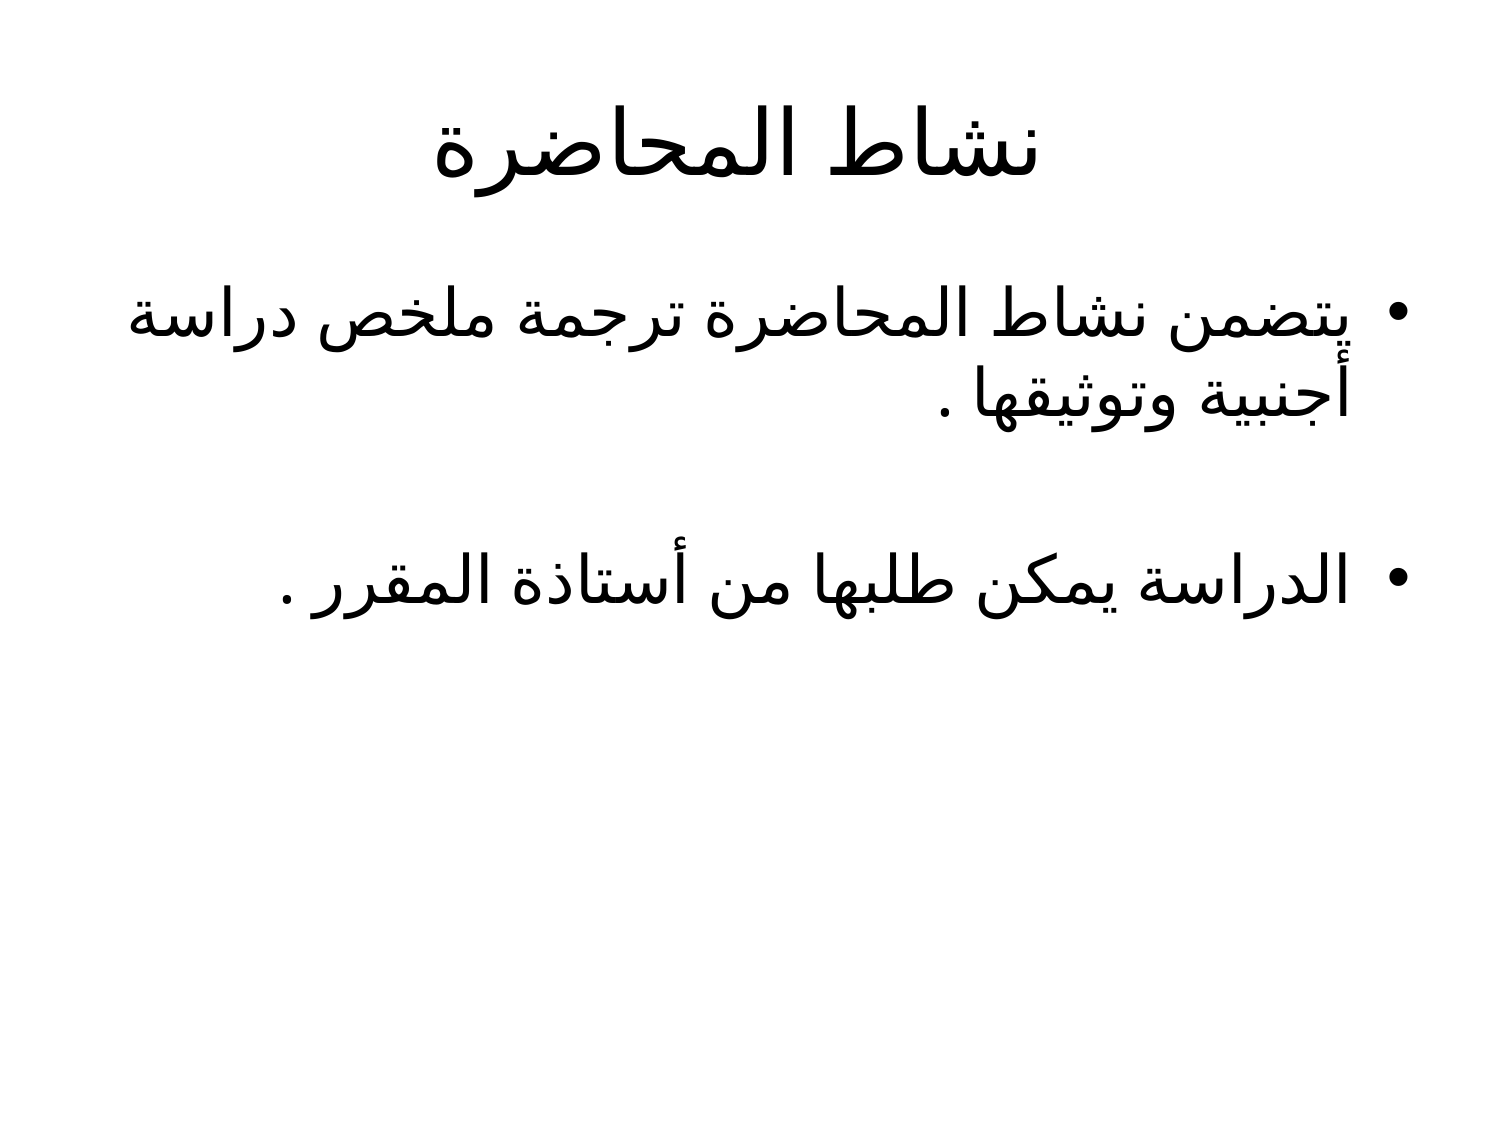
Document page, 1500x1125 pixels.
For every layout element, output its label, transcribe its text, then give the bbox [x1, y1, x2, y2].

list يتضمن نشاط المحاضرة ترجمة ملخص دراسة أجنبية وتوثيقها . الدراسة يمكن طلبها من أستاذة المقرر . [75, 262, 1425, 1005]
title نشاط المحاضرة [75, 45, 1425, 233]
